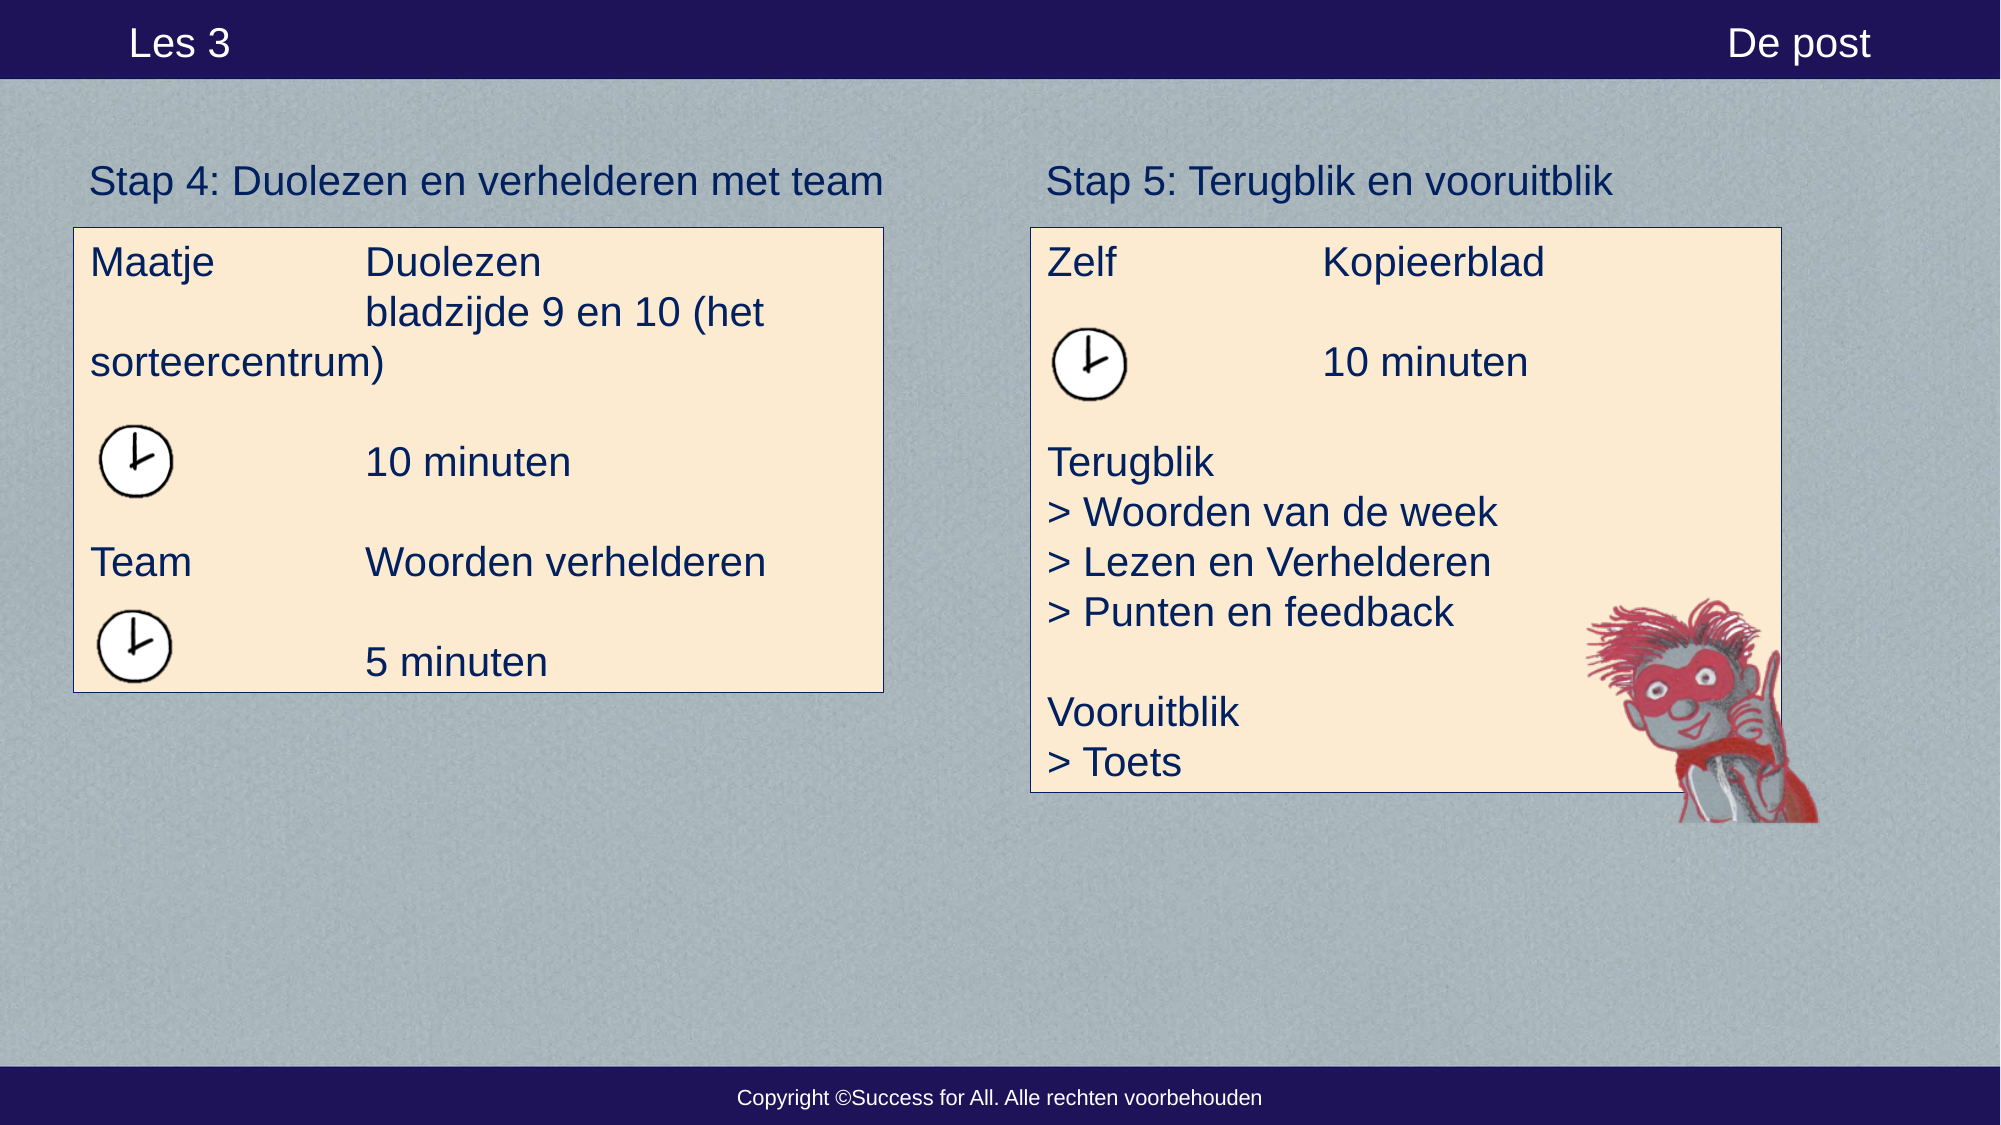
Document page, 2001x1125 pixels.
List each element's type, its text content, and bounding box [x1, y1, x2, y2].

picture [0, 0, 2001, 1125]
text_box Copyright ©Success for All. Alle rechten voorbehouden [0, 1076, 2000, 1125]
text_box Les 3 [114, 8, 354, 73]
text_box Maatje Duolezen bladzijde 9 en 10 (het sorteercentrum) 10 minuten Team Woorden verhelderen 5 minuten [73, 227, 884, 693]
text_box De post [999, 8, 1886, 73]
text_box Zelf Kopieerblad 10 minuten Terugblik > Woorden van de week > Lezen en Verhelderen > Punten en feedback Vooruitblik > Toets [1030, 227, 1782, 793]
text_box Stap 4: Duolezen en verhelderen met team [73, 146, 917, 212]
text_box Stap 5: Terugblik en vooruitblik [1030, 146, 1824, 212]
